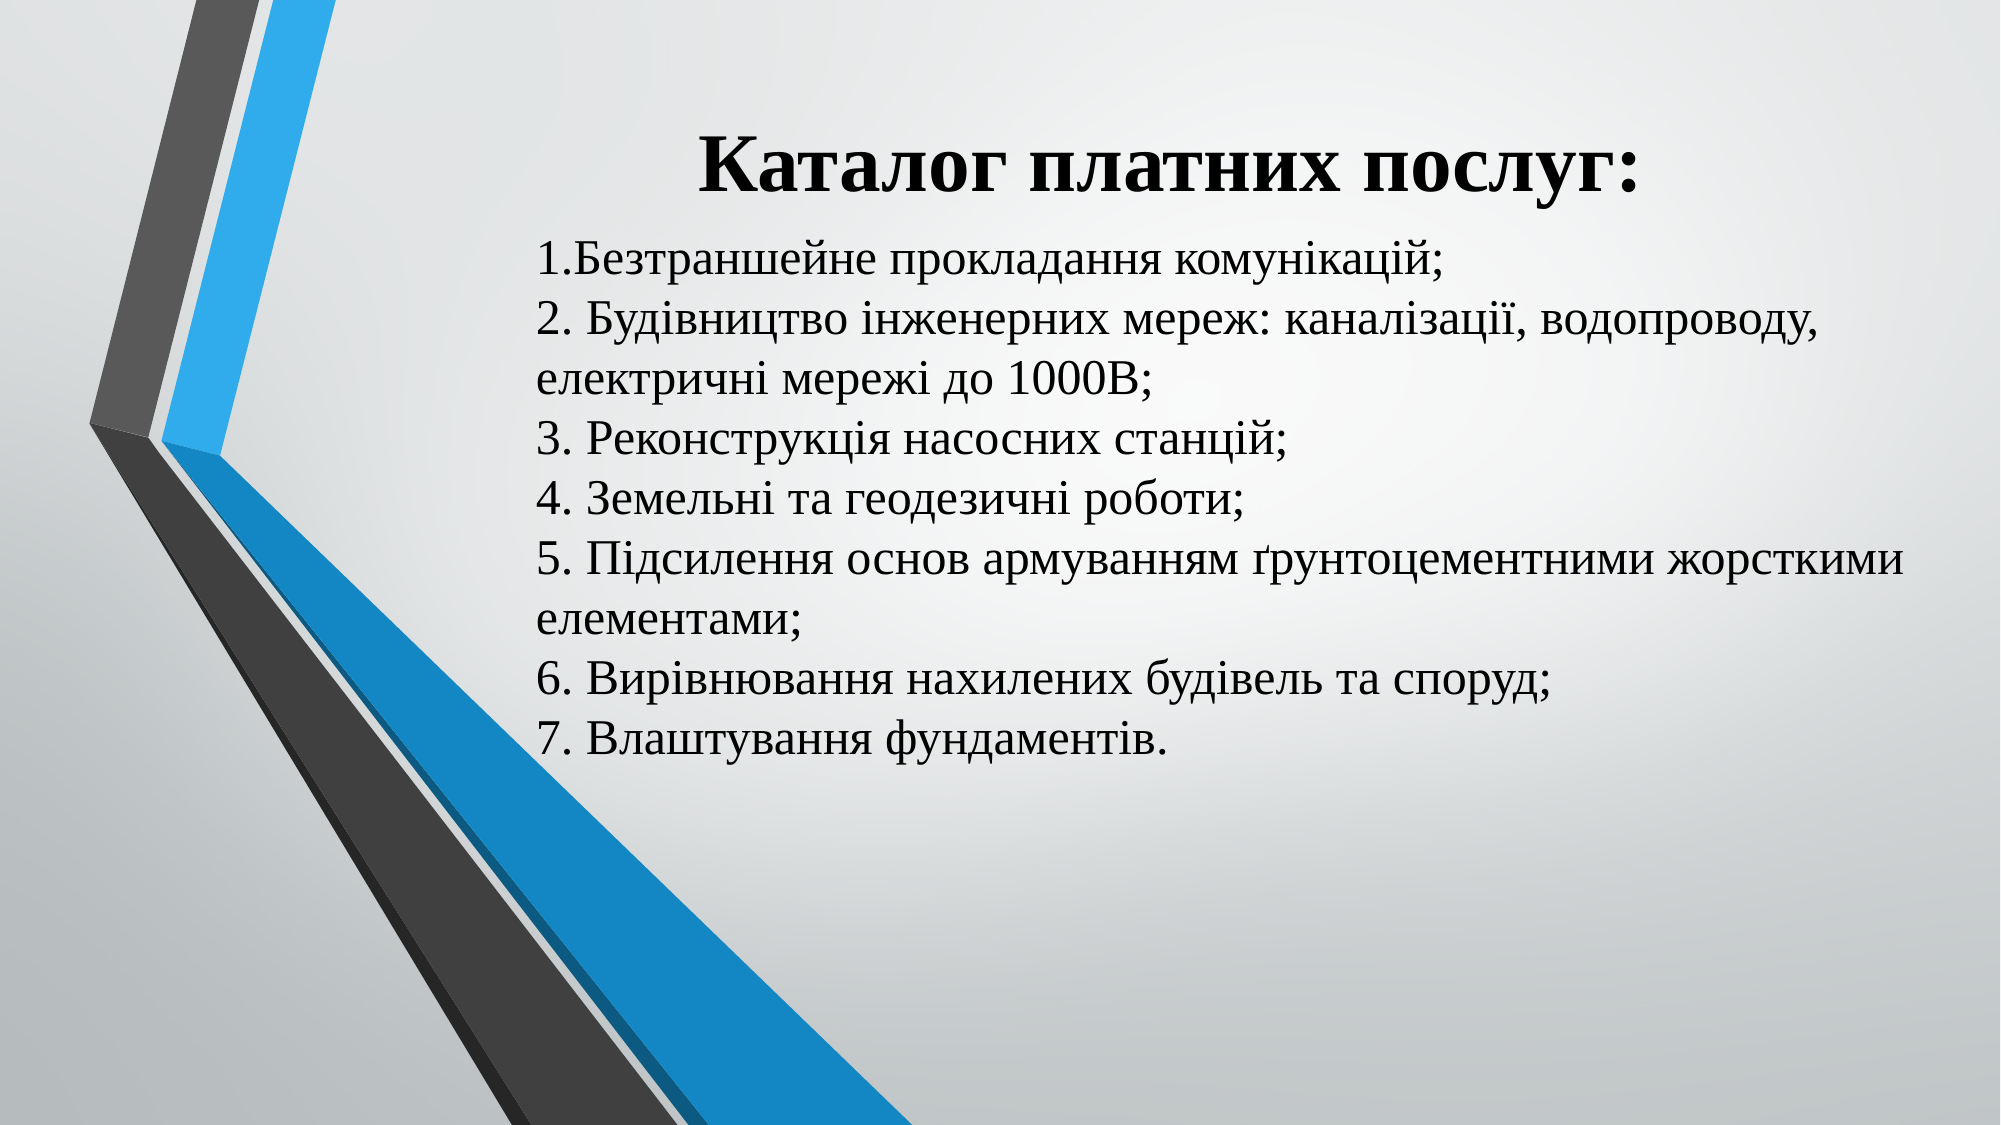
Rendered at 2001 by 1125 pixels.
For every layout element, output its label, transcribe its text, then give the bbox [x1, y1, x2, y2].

text_box 1.Безтраншейне прокладання комунікацій; 2. Будівництво інженерних мереж: каналізації, водопроводу, електричні мережі до 1000В; 3. Реконструкція насосних станцій; 4. Земельні та геодезичні роботи; 5. Підсилення основ армуванням ґрунтоцементними жорсткими елементами; 6. Вирівнювання нахилених будівель та споруд; 7. Влаштування фундаментів. [520, 279, 2000, 772]
title Каталог платних послуг: [251, 37, 1659, 316]
